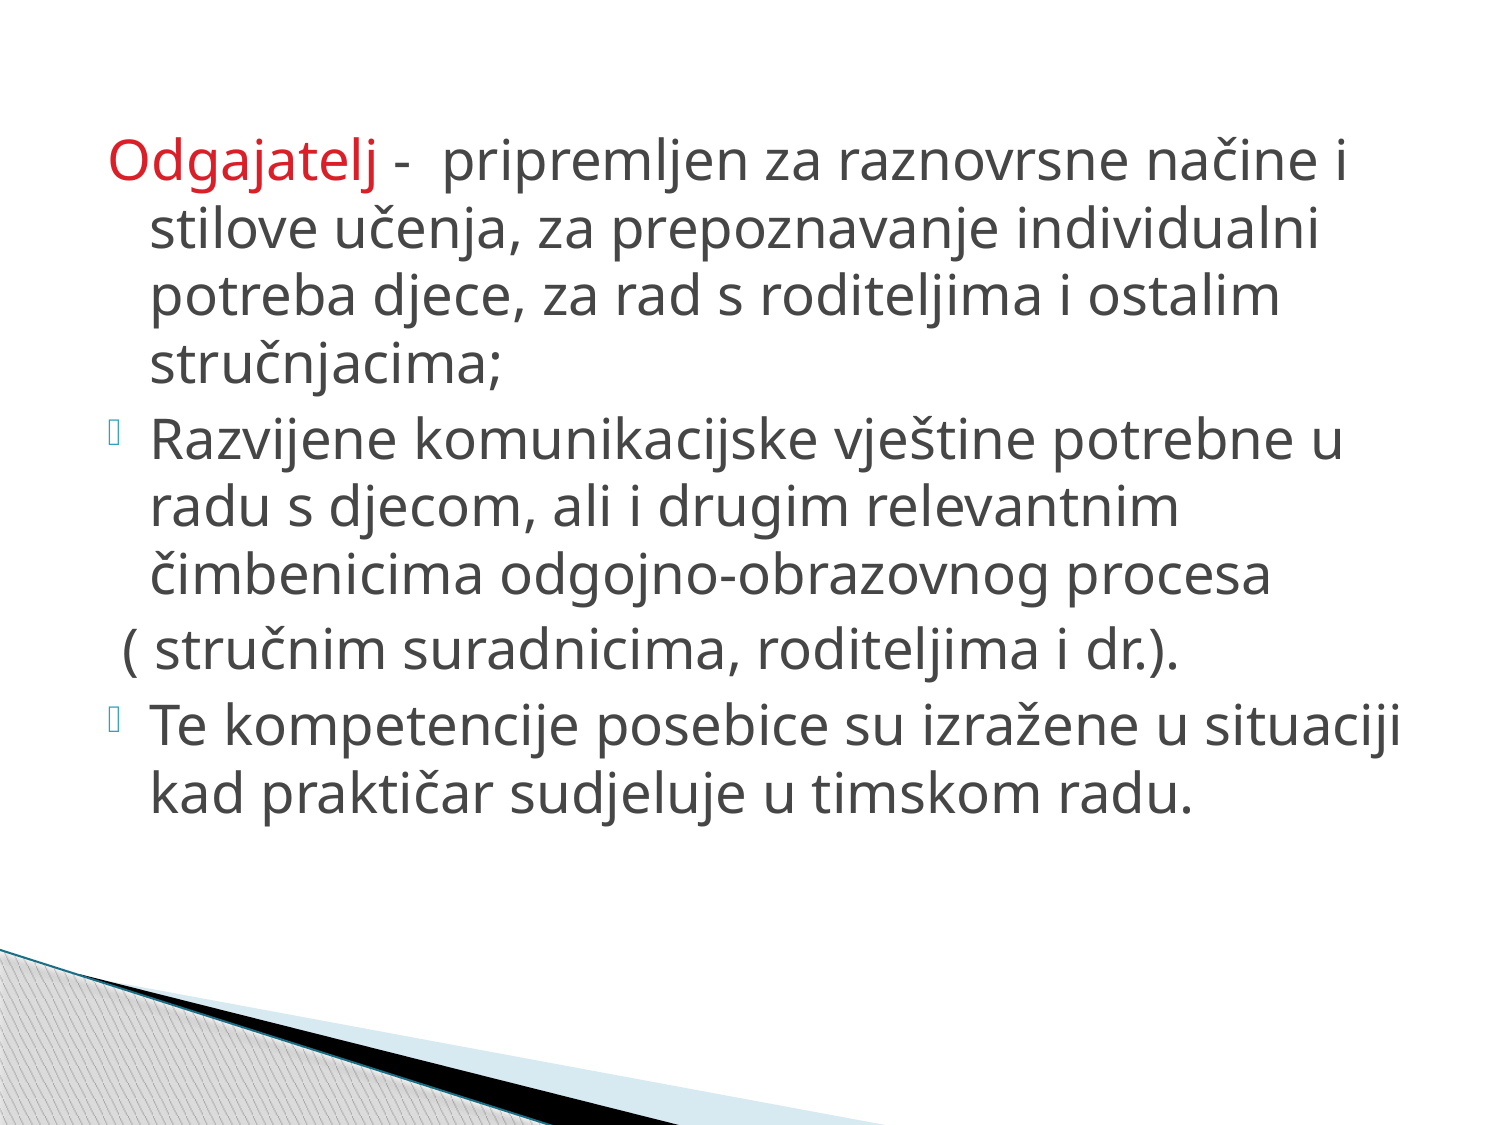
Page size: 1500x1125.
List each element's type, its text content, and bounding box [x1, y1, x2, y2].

list Odgajatelj - pripremljen za raznovrsne načine i stilove učenja, za prepoznavanje individualni potreba djece, za rad s roditeljima i ostalim stručnjacima; Razvijene komunikacijske vještine potrebne u radu s djecom, ali i drugim relevantnim čimbenicima odgojno-obrazovnog procesa ( stručnim suradnicima, roditeljima i dr.). Te kompetencije posebice su izražene u situaciji kad praktičar sudjeluje u timskom radu. [75, 117, 1425, 1005]
